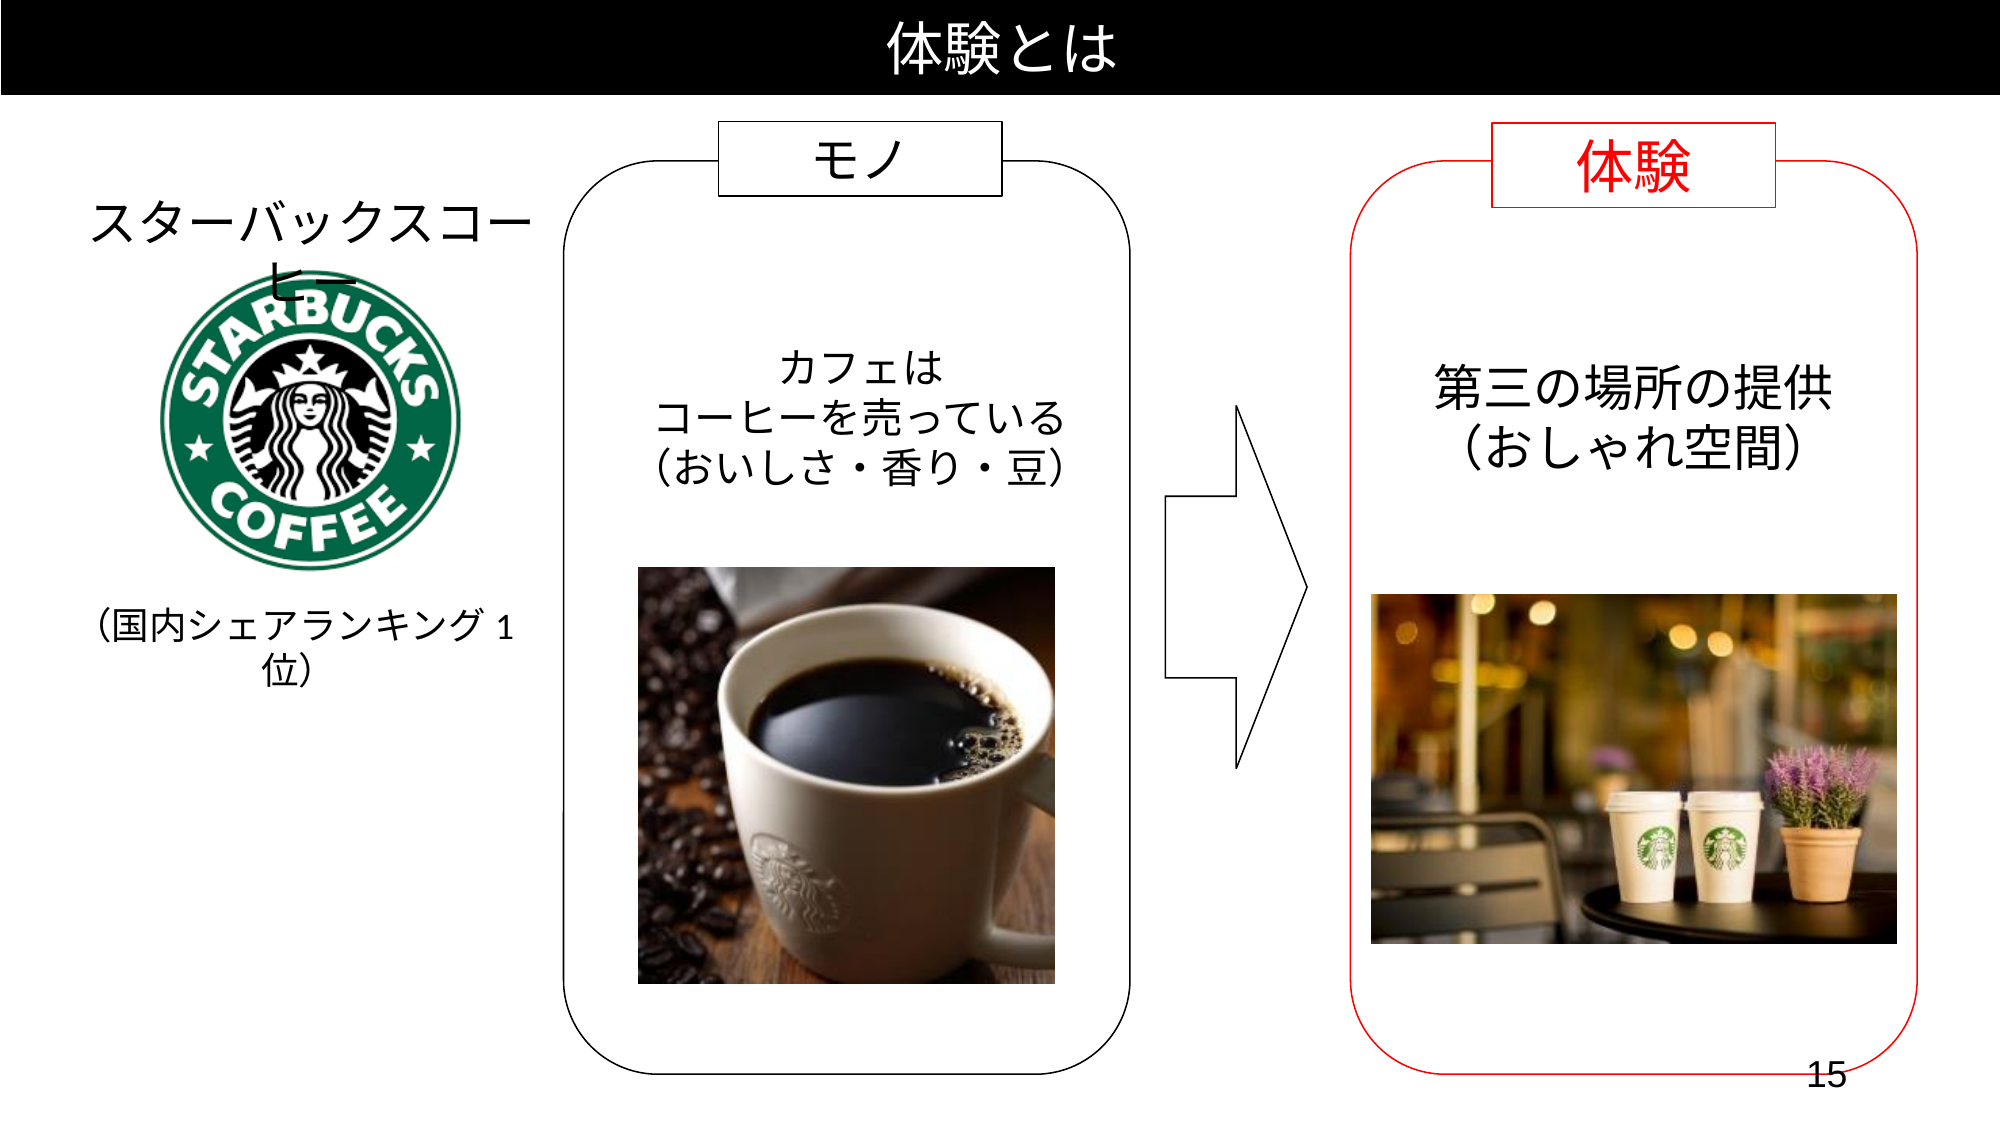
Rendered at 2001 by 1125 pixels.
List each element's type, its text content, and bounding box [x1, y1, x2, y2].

text_box 体験 [1492, 122, 1776, 208]
picture [1371, 594, 1897, 944]
text_box [563, 160, 1130, 1075]
text_box モノ [718, 121, 1002, 197]
slide_number 15 [1412, 1042, 1863, 1103]
text_box 第三の場所の提供 （おしゃれ空間） [1296, 349, 1972, 485]
picture [638, 567, 1055, 984]
text_box [1350, 160, 1918, 349]
text_box スターバックスコーヒー [33, 184, 589, 320]
text_box [1350, 485, 1918, 1069]
text_box 体験とは [1, 0, 2000, 95]
picture [160, 270, 462, 577]
text_box （国内シェアランキング1位） [33, 594, 564, 699]
text_box [1165, 405, 1308, 769]
